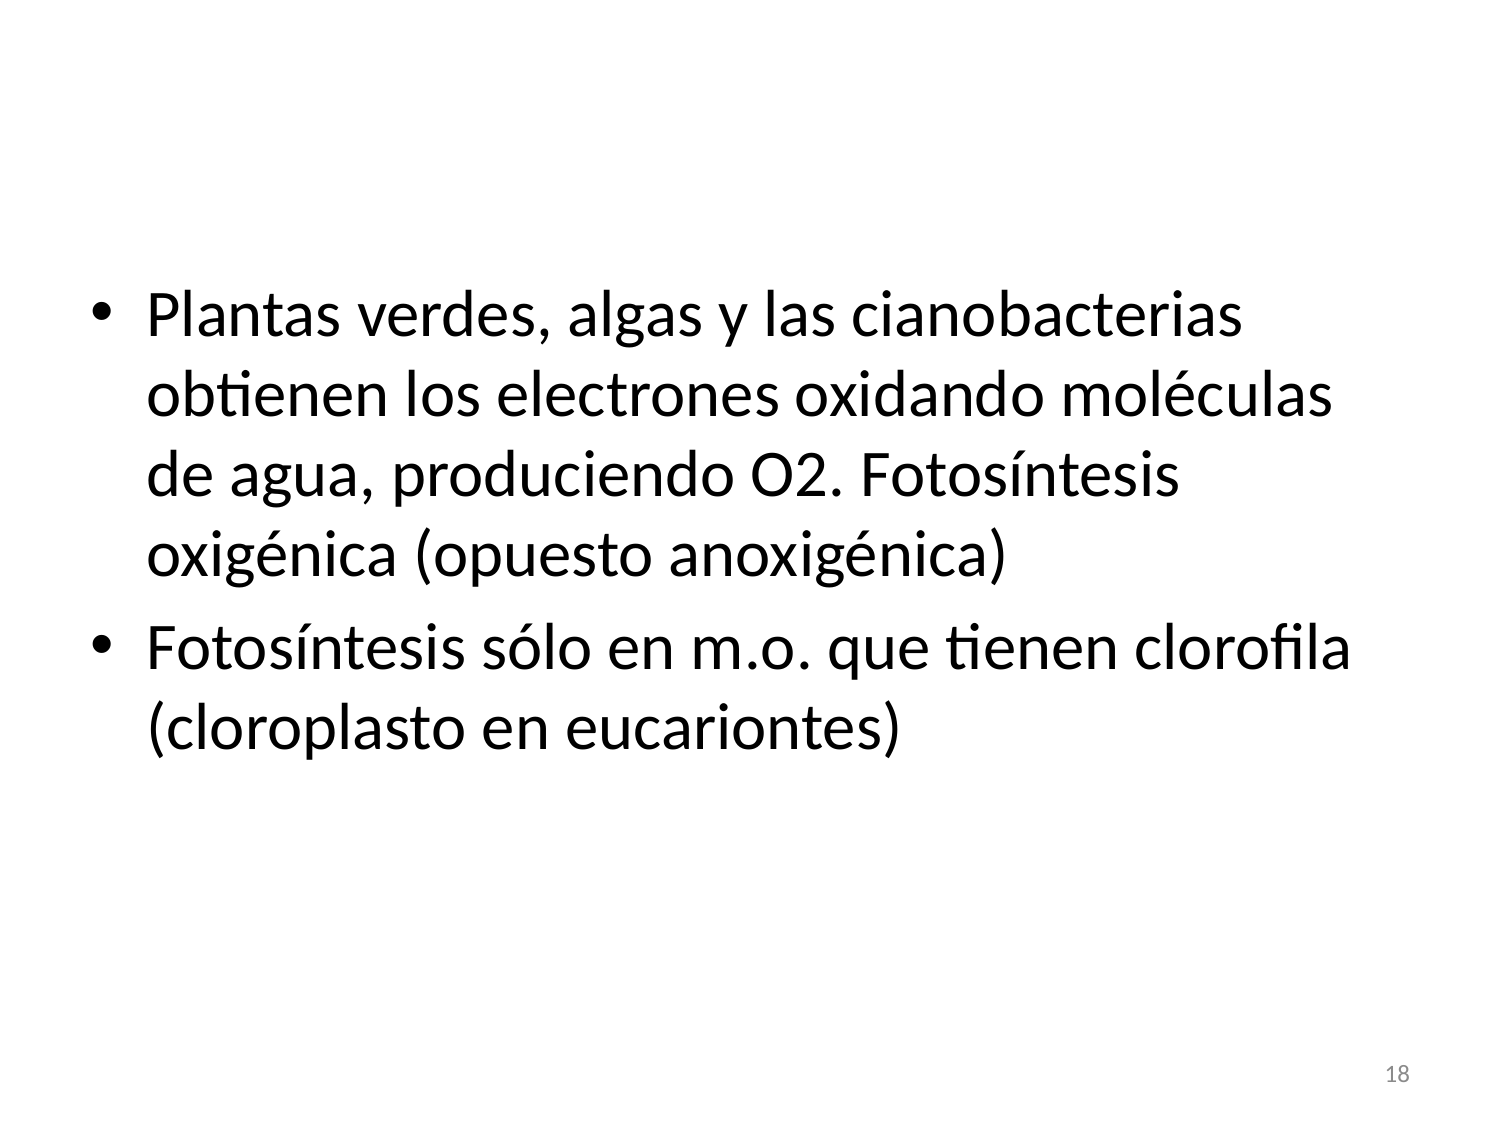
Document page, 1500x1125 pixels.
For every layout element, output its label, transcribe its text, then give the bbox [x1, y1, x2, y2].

list Plantas verdes, algas y las cianobacterias obtienen los electrones oxidando moléculas de agua, produciendo O2. Fotosíntesis oxigénica (opuesto anoxigénica) Fotosíntesis sólo en m.o. que tienen clorofila (cloroplasto en eucariontes) [75, 262, 1425, 1005]
slide_number 18 [1074, 1042, 1425, 1103]
